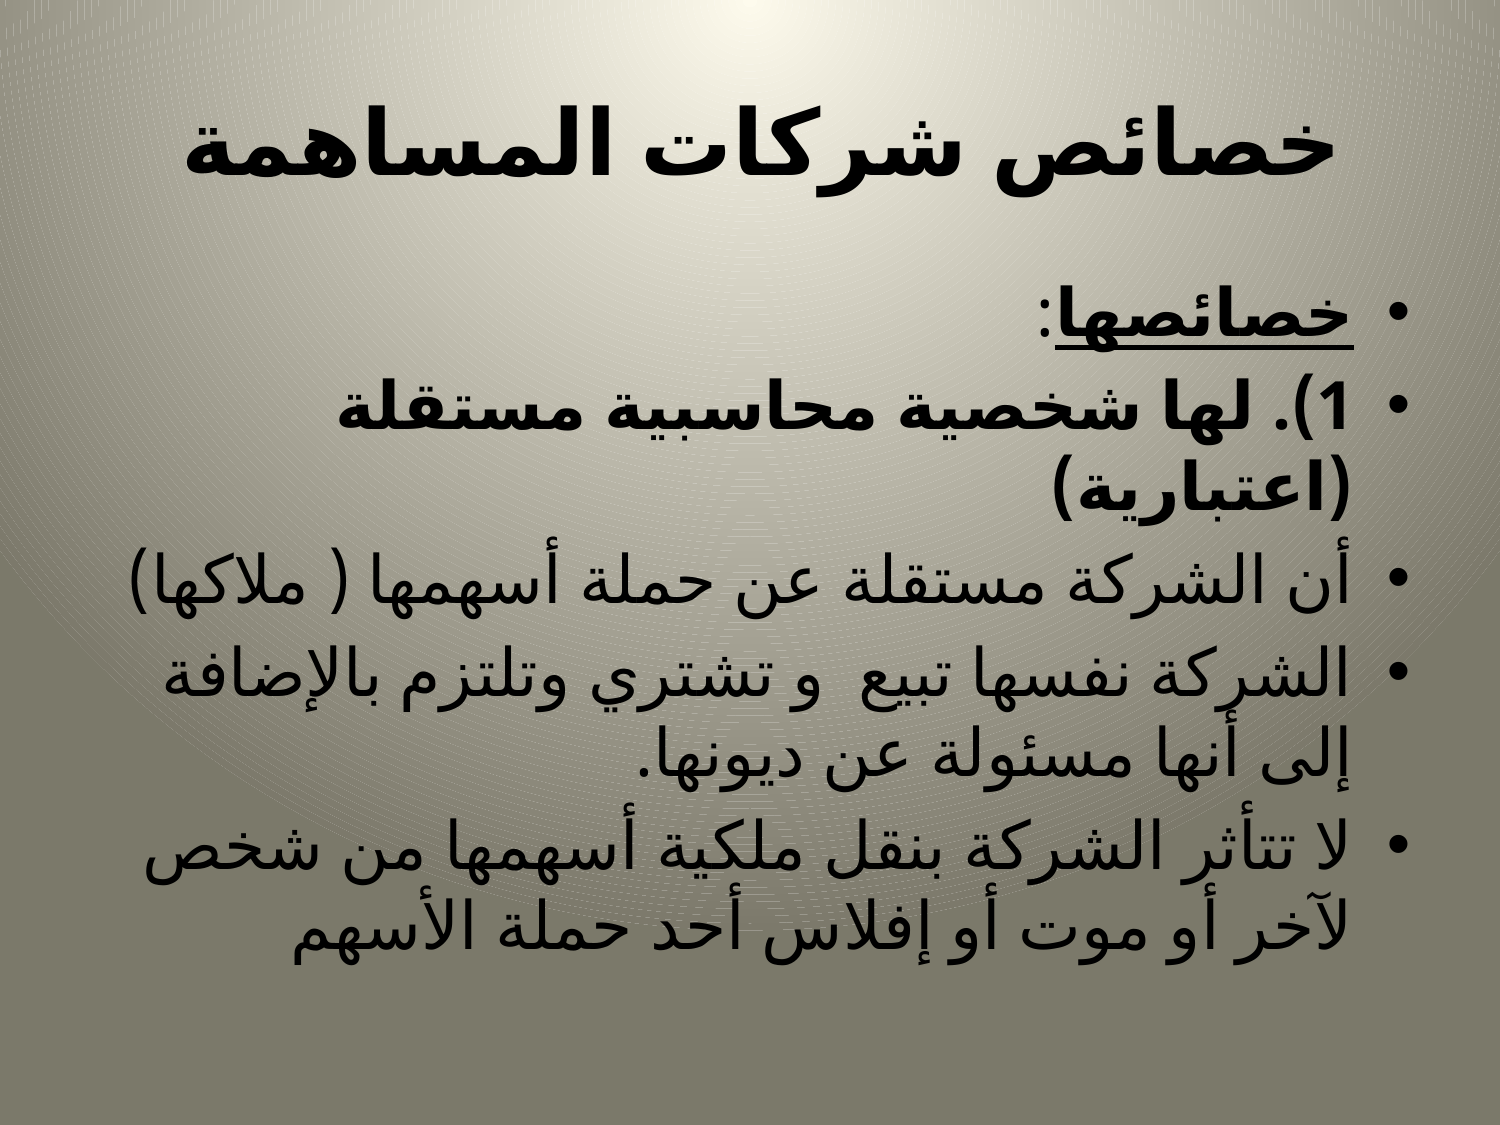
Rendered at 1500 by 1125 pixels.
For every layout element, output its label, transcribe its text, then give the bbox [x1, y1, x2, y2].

list خصائصها: 1). لها شخصية محاسبية مستقلة (اعتبارية) أن الشركة مستقلة عن حملة أسهمها ( ملاكها) الشركة نفسها تبيع و تشتري وتلتزم بالإضافة إلى أنها مسئولة عن ديونها. لا تتأثر الشركة بنقل ملكية أسهمها من شخص لآخر أو موت أو إفلاس أحد حملة الأسهم [75, 262, 1425, 1005]
title خصائص شركات المساهمة [75, 45, 1425, 233]
